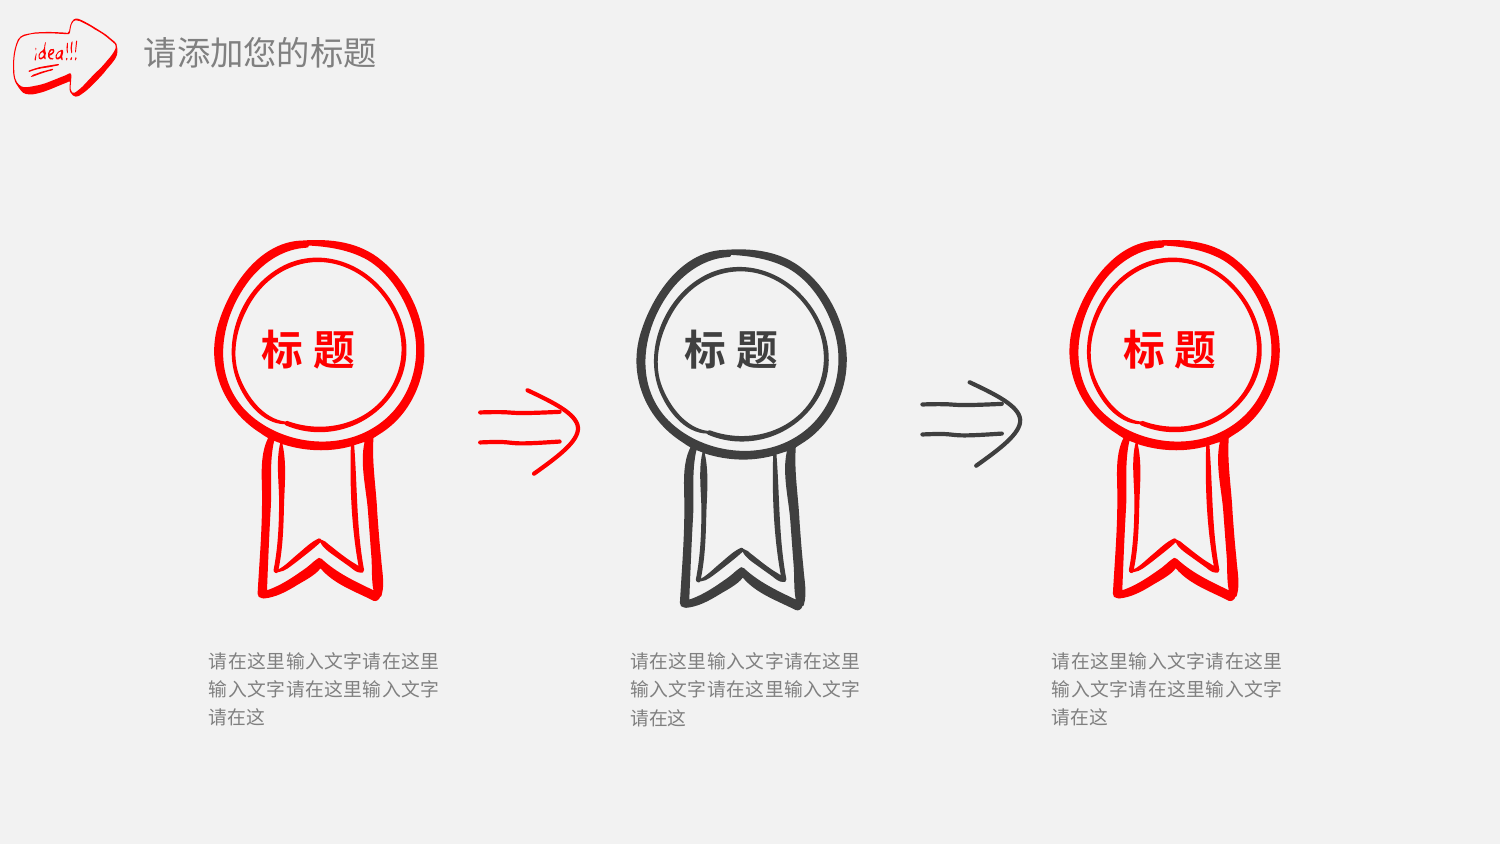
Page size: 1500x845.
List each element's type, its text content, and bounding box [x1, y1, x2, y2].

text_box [206, 238, 444, 603]
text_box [628, 247, 852, 612]
text_box 请在这里输入文字请在这里输入文字请在这里输入文字请在这 [1040, 638, 1294, 734]
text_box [480, 389, 579, 474]
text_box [922, 381, 1021, 466]
text_box 请在这里输入文字请在这里输入文字请在这里输入文字请在这 [619, 638, 872, 735]
text_box 请在这里输入文字请在这里输入文字请在这里输入文字请在这 [197, 638, 451, 734]
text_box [1061, 238, 1300, 603]
